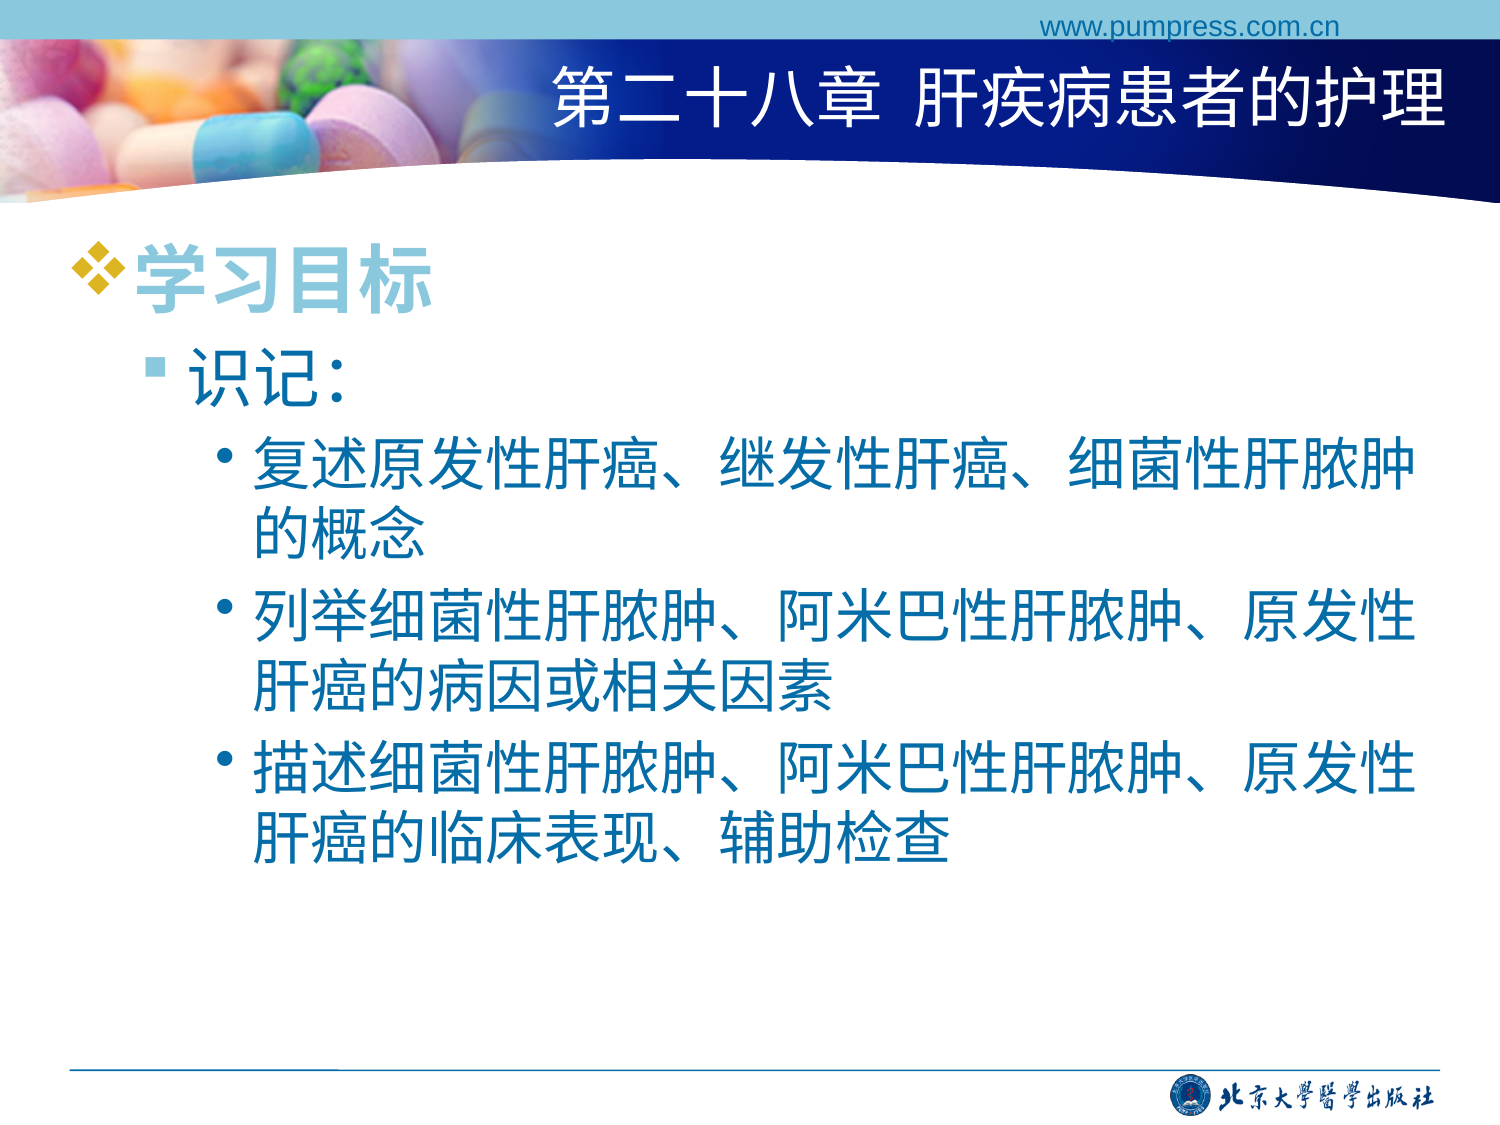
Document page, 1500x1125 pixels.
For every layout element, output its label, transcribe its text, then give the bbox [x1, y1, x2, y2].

slide_number www.pumpress.com.cn [1025, 0, 1463, 38]
picture [0, 40, 1500, 203]
picture [1170, 1074, 1436, 1118]
title 第二十八章 肝疾病患者的护理 [137, 49, 1463, 143]
list 学习目标 识记： 复述原发性肝癌、继发性肝癌、细菌性肝脓肿的概念 列举细菌性肝脓肿、阿米巴性肝脓肿、原发性肝癌的病因或相关因素 描述细菌性肝脓肿、阿米巴性肝脓肿、原发性肝癌的临床表现、辅助检查 [49, 224, 1463, 1026]
